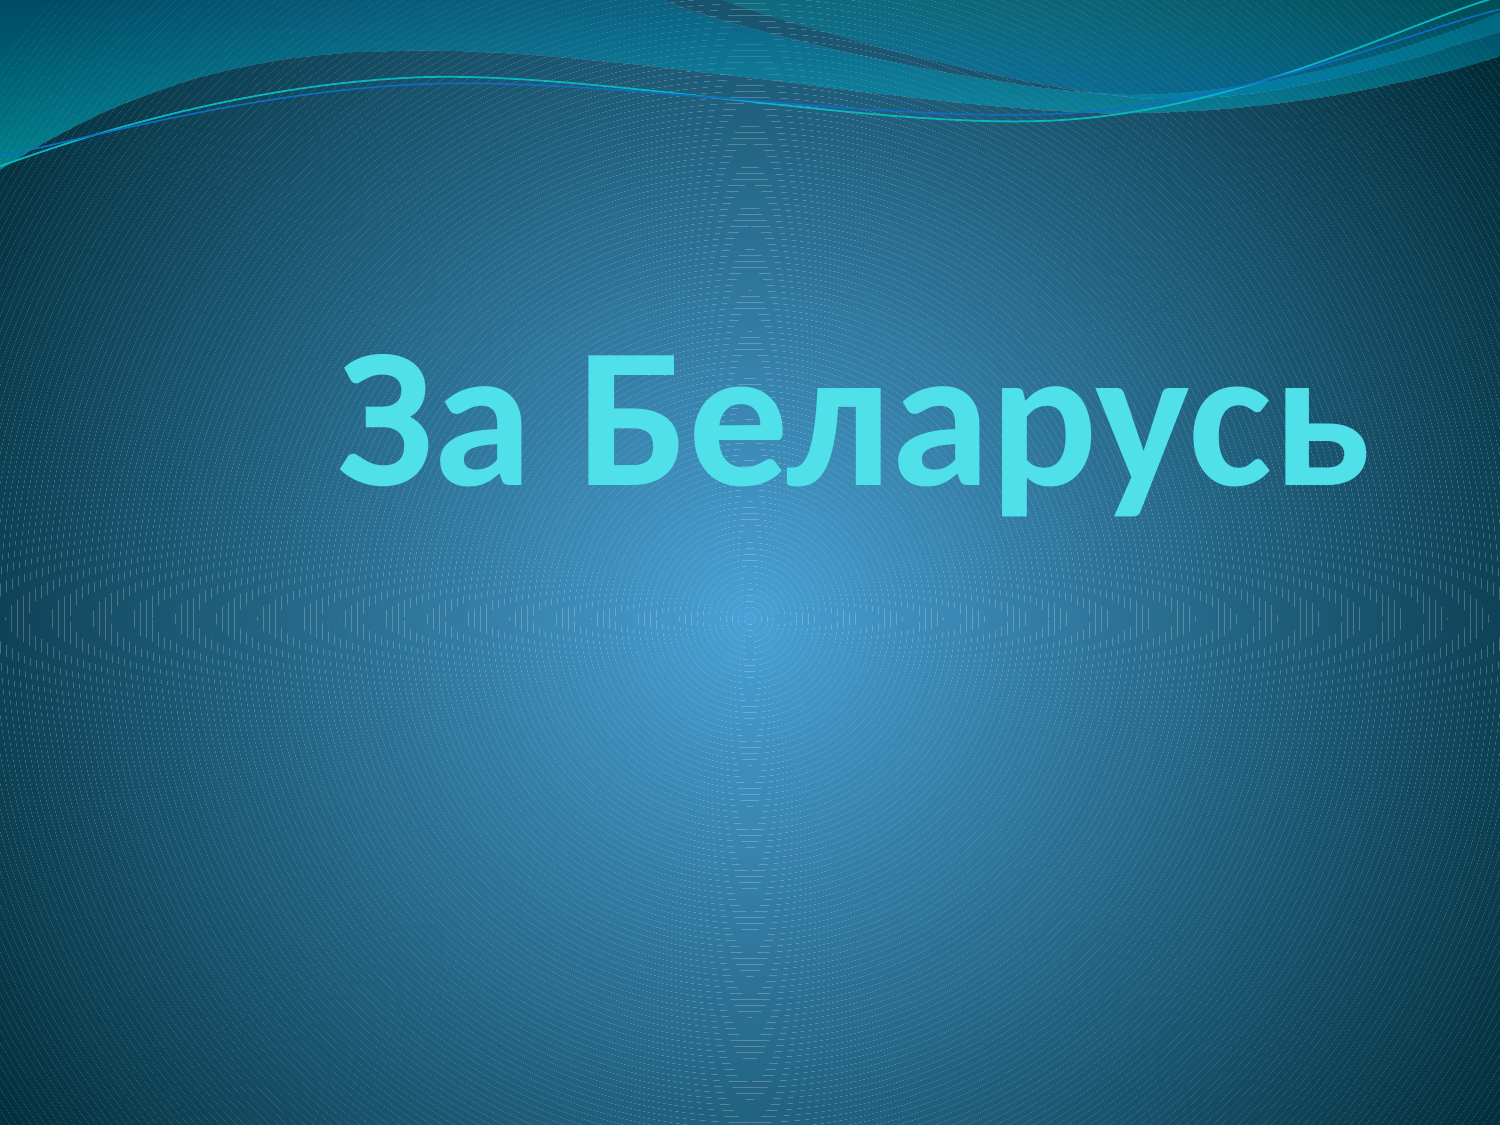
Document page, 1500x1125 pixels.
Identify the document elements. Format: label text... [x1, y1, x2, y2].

title За Беларусь [87, 224, 1376, 525]
